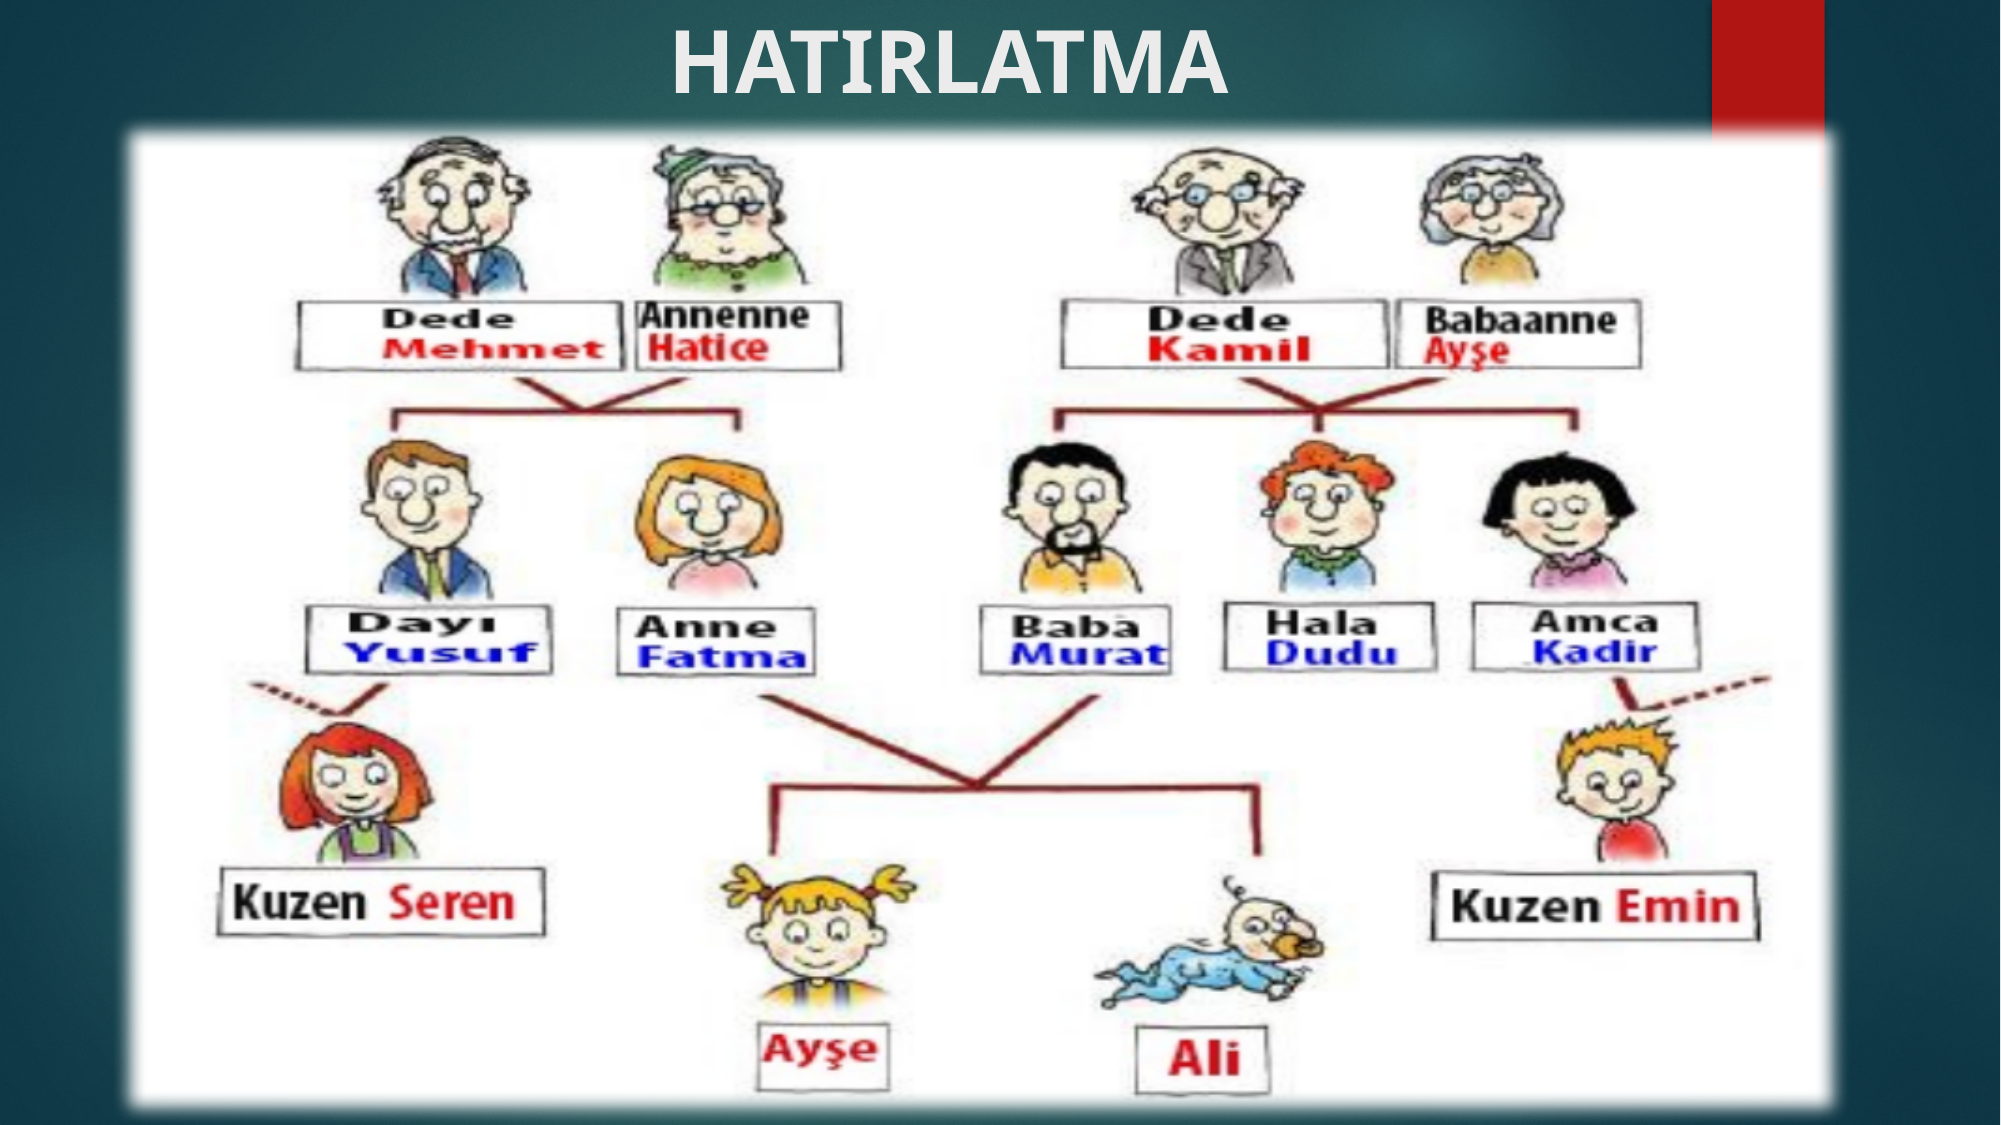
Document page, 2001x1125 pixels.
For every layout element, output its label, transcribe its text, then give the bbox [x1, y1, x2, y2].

title HATIRLATMA [198, 0, 1742, 74]
picture [0, 74, 1851, 1125]
